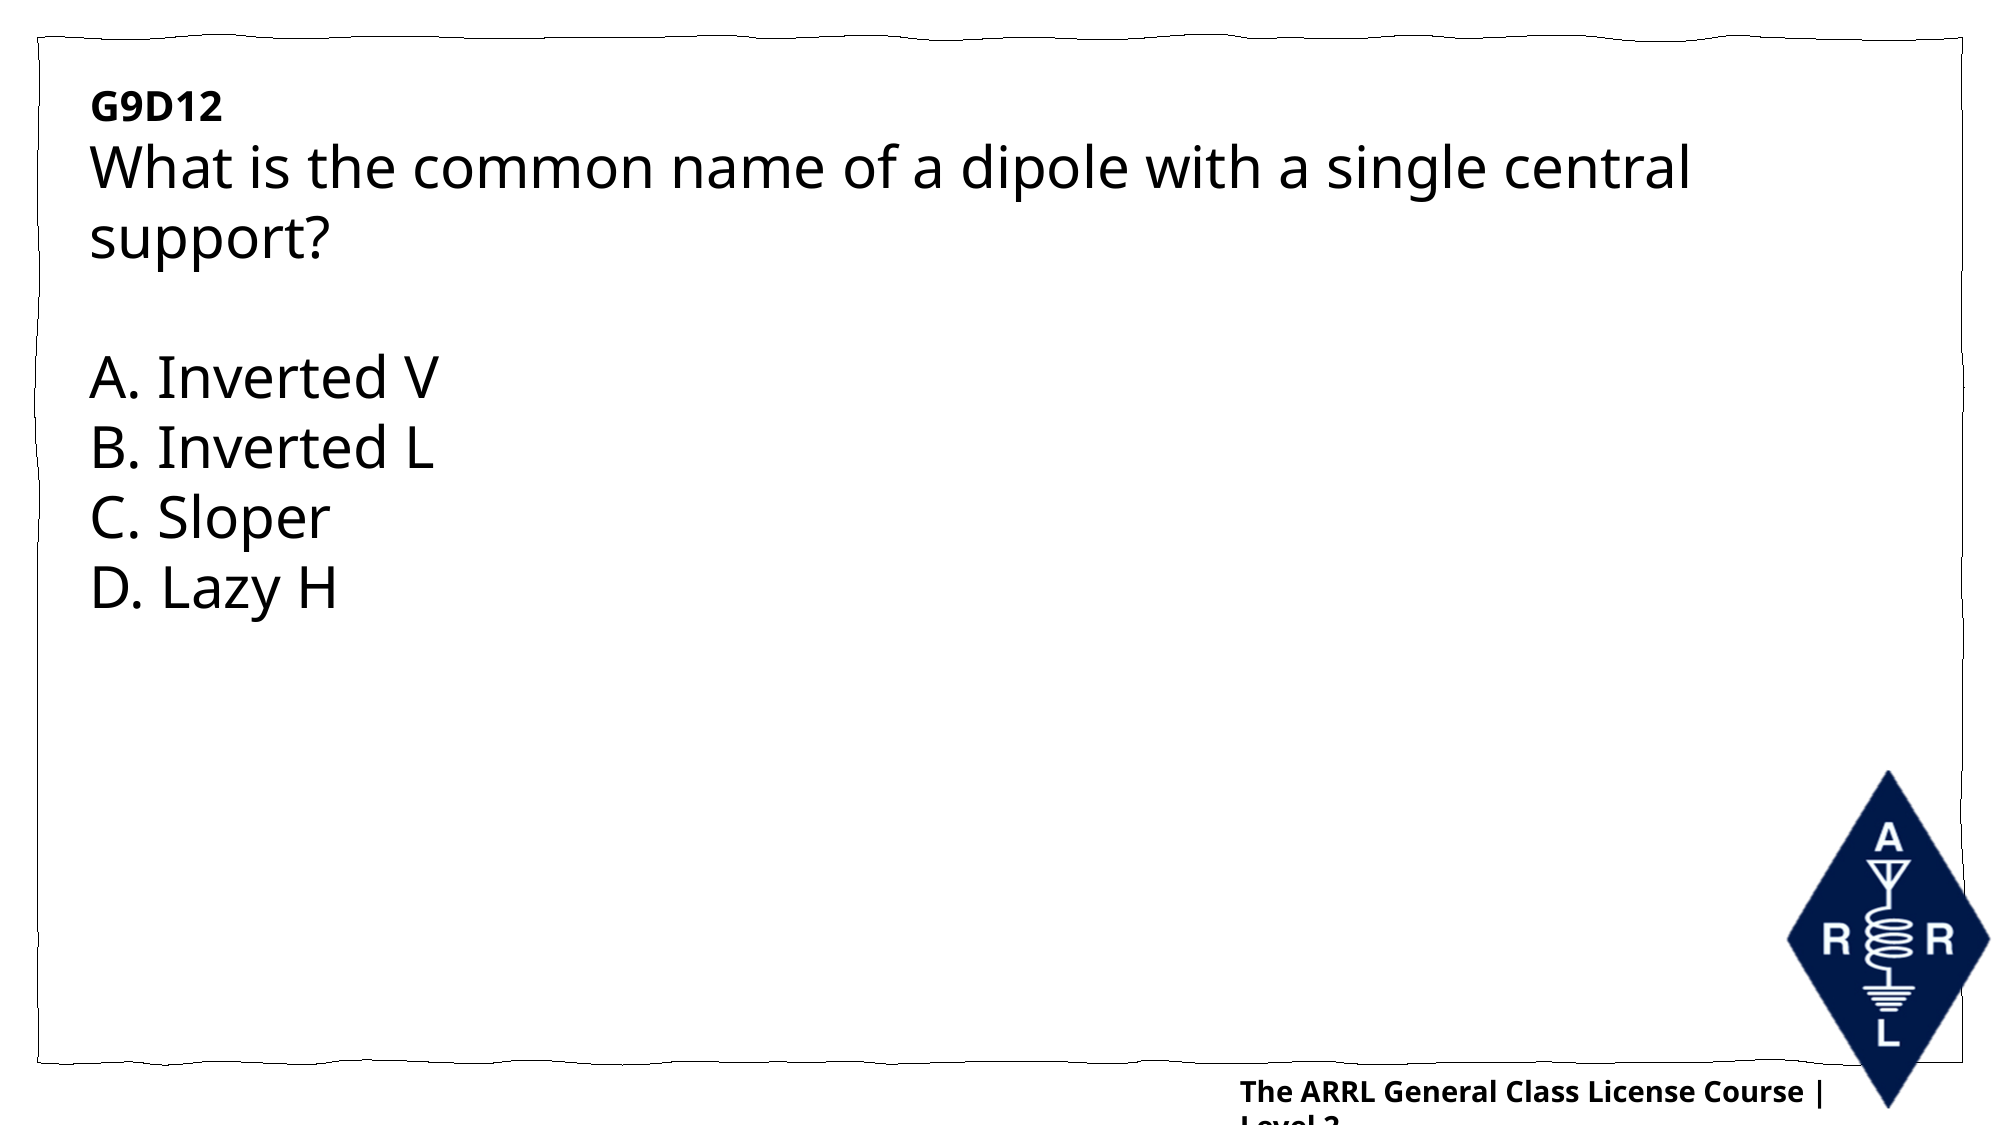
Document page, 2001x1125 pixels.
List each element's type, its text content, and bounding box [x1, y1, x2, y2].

text_box G9D12 What is the common name of a dipole with a single central support? A. Inverted V B. Inverted L C. Sloper D. Lazy H [75, 72, 1850, 628]
picture [1773, 752, 1999, 1125]
